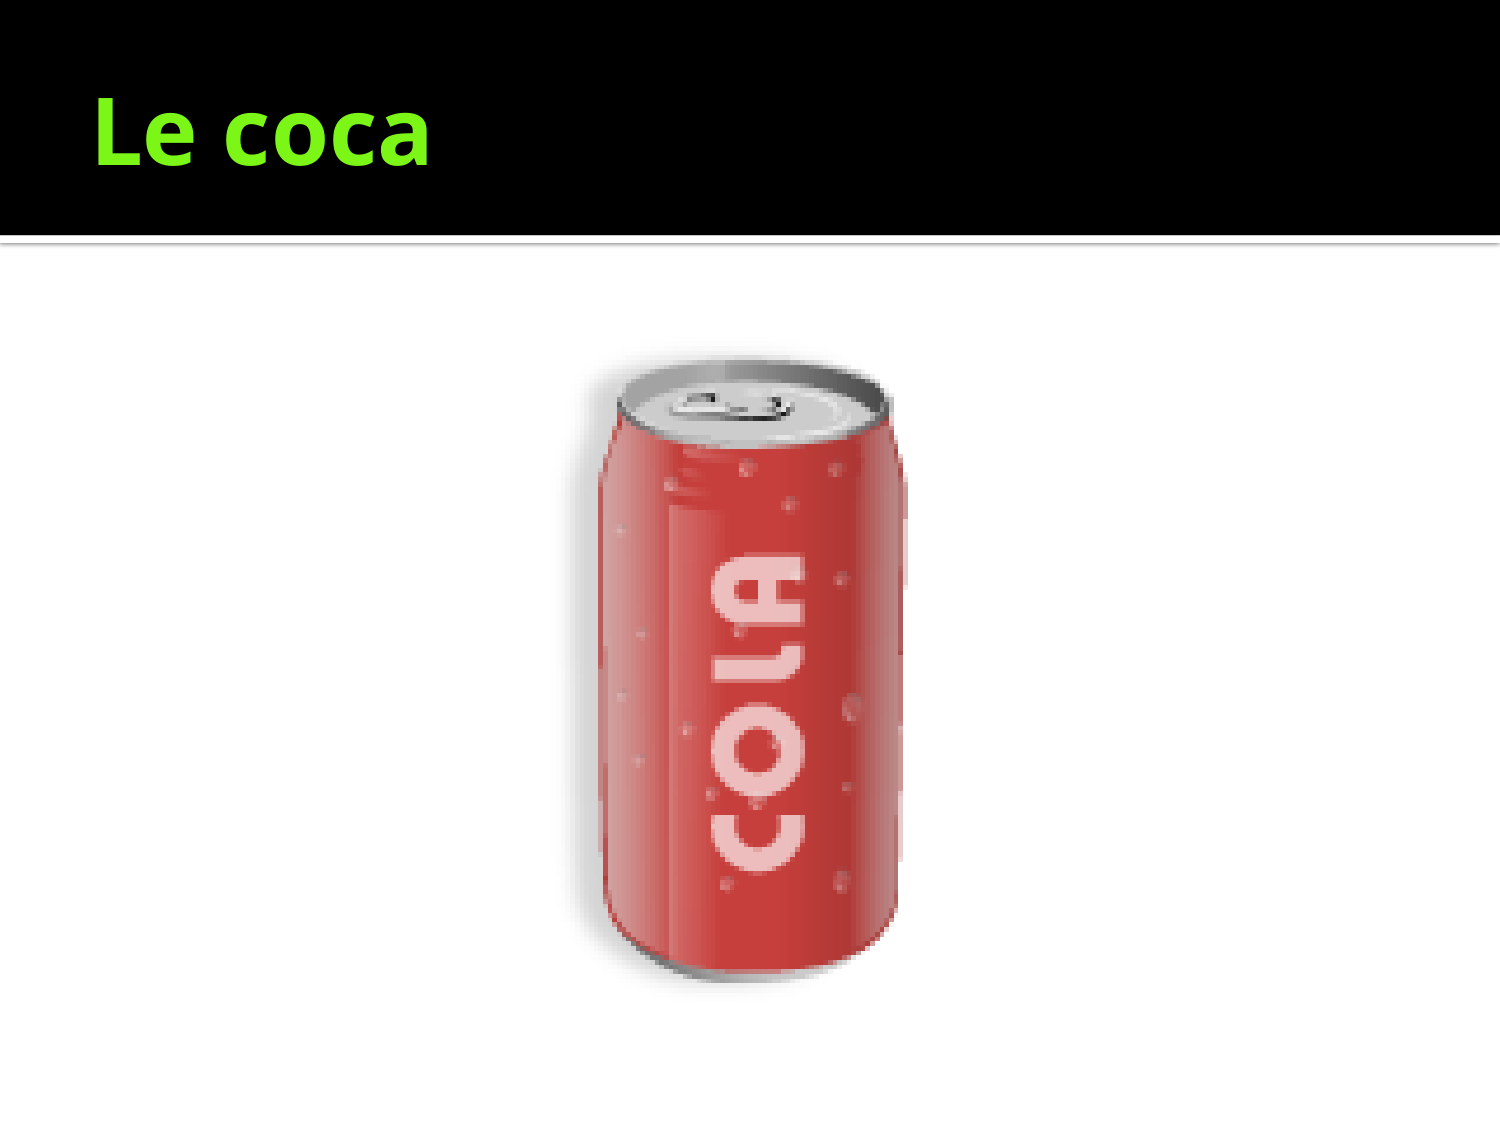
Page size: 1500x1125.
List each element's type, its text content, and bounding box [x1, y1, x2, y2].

title Le coca [75, 25, 1425, 231]
picture [430, 337, 1105, 1012]
